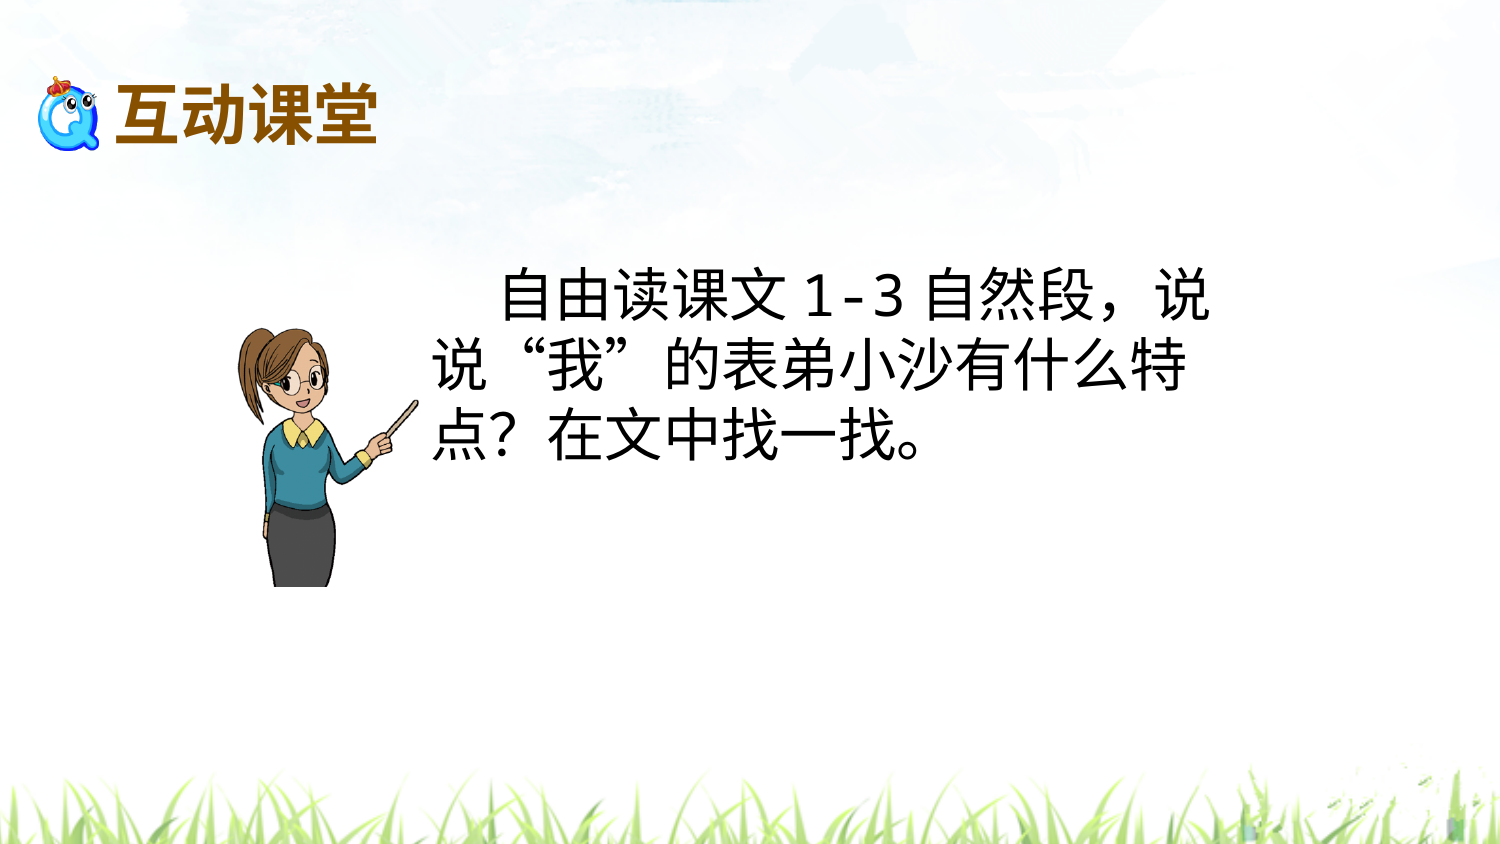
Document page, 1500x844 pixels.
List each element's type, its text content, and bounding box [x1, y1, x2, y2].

text_box 互动课堂 [102, 67, 420, 159]
picture [0, 0, 1500, 844]
text_box 自由读课文1-3自然段，说说“我”的表弟小沙有什么特点？在文中找一找。 [419, 252, 1248, 474]
